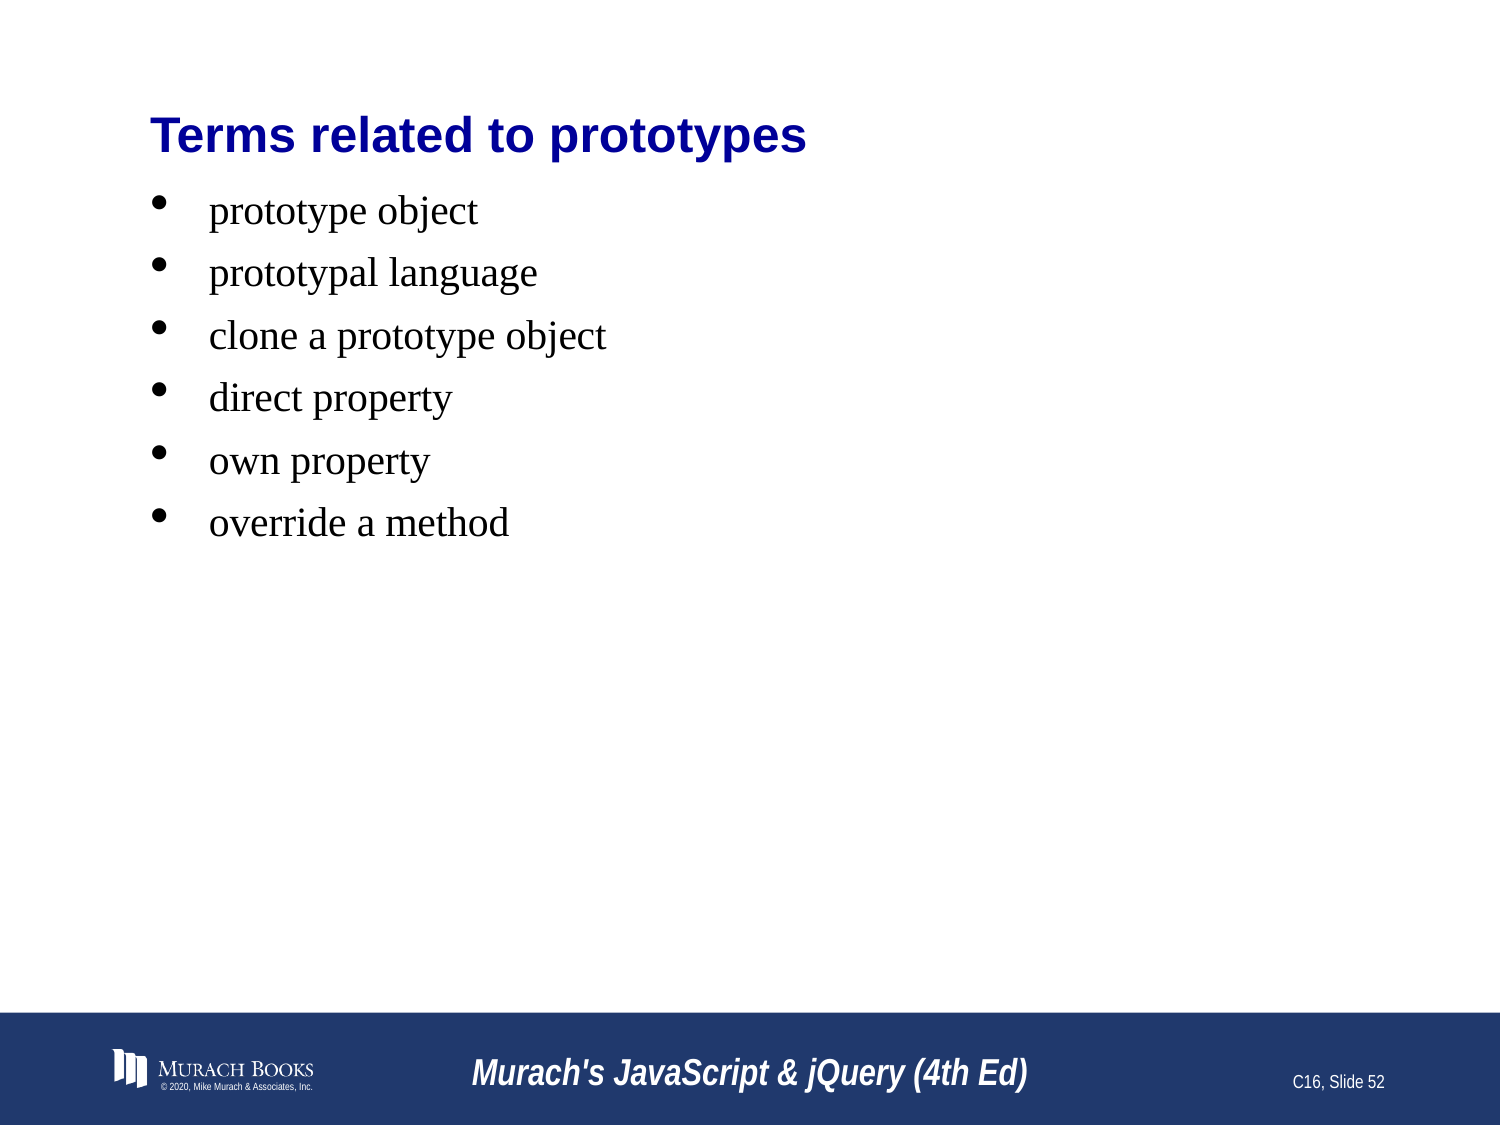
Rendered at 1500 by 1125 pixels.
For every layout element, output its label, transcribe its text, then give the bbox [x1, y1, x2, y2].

slide_number Murach's JavaScript & jQuery (4th Ed) [463, 1025, 1050, 1100]
title Terms related to prototypes [150, 102, 1350, 164]
slide_number C16, Slide 52 [1087, 1025, 1400, 1100]
footer © 2020, Mike Murach & Associates, Inc. [12, 1025, 463, 1100]
list prototype object prototypal language clone a prototype object direct property own property override a method [137, 174, 1350, 975]
